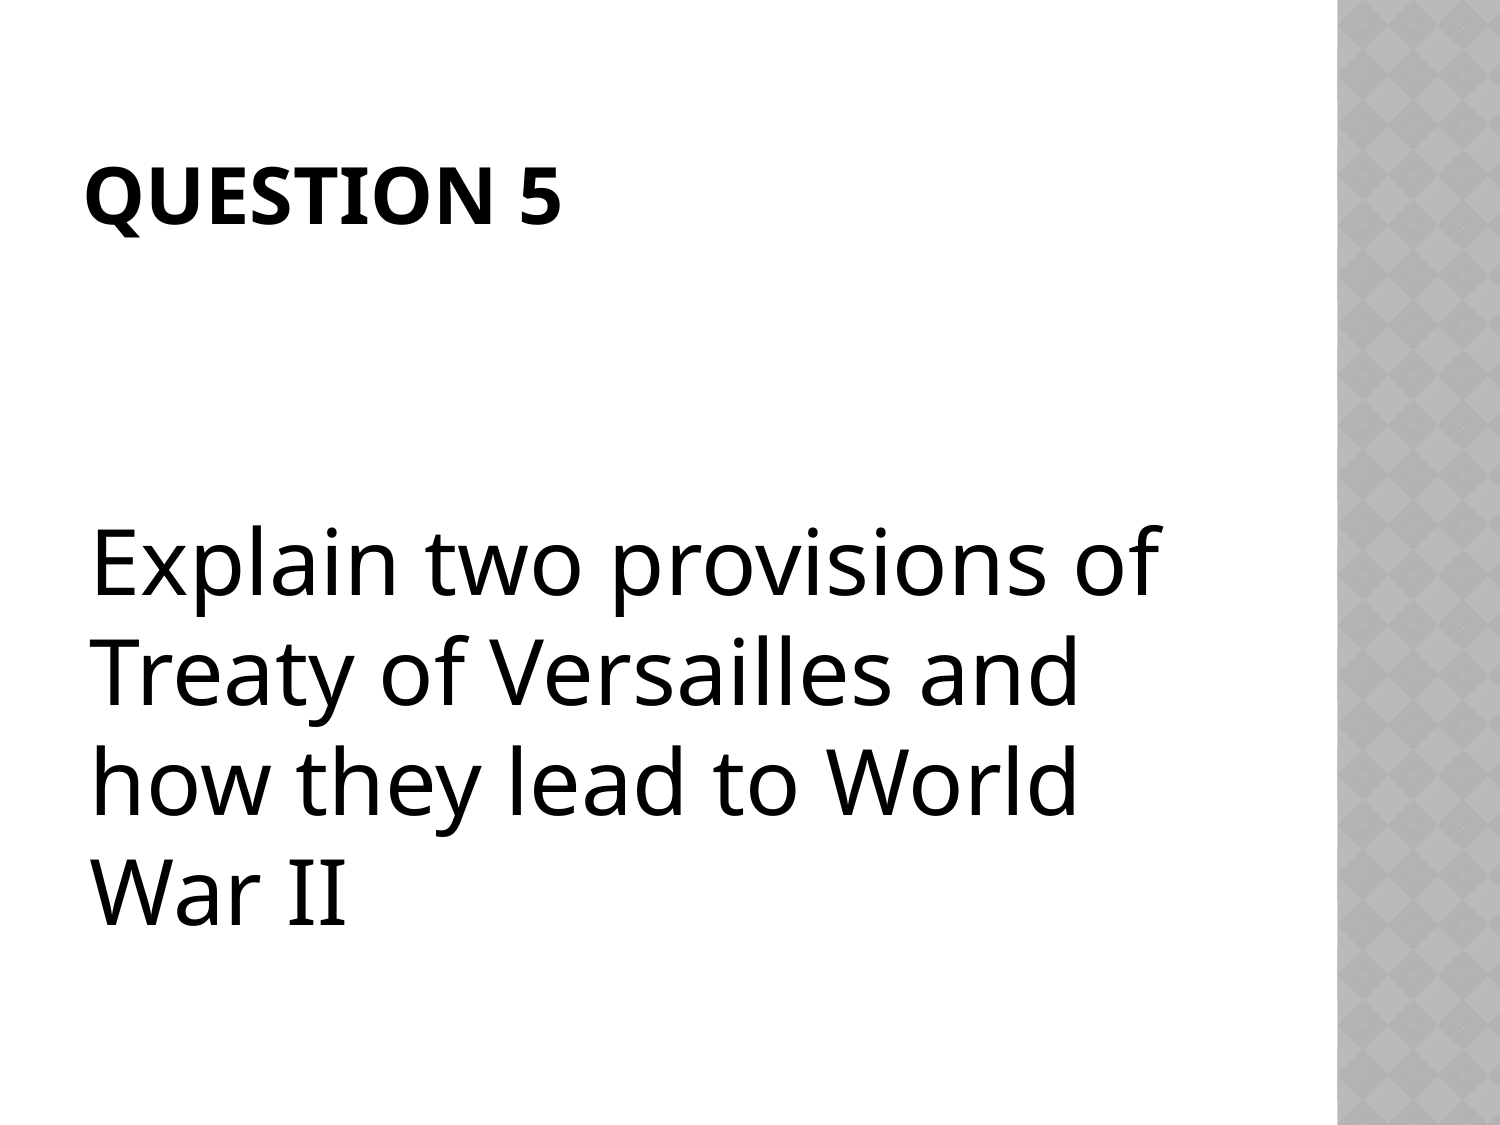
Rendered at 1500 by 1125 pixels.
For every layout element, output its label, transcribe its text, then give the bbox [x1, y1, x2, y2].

title Question 5 [75, 52, 1263, 240]
list Explain two provisions of Treaty of Versailles and how they lead to World War II [75, 264, 1263, 1059]
